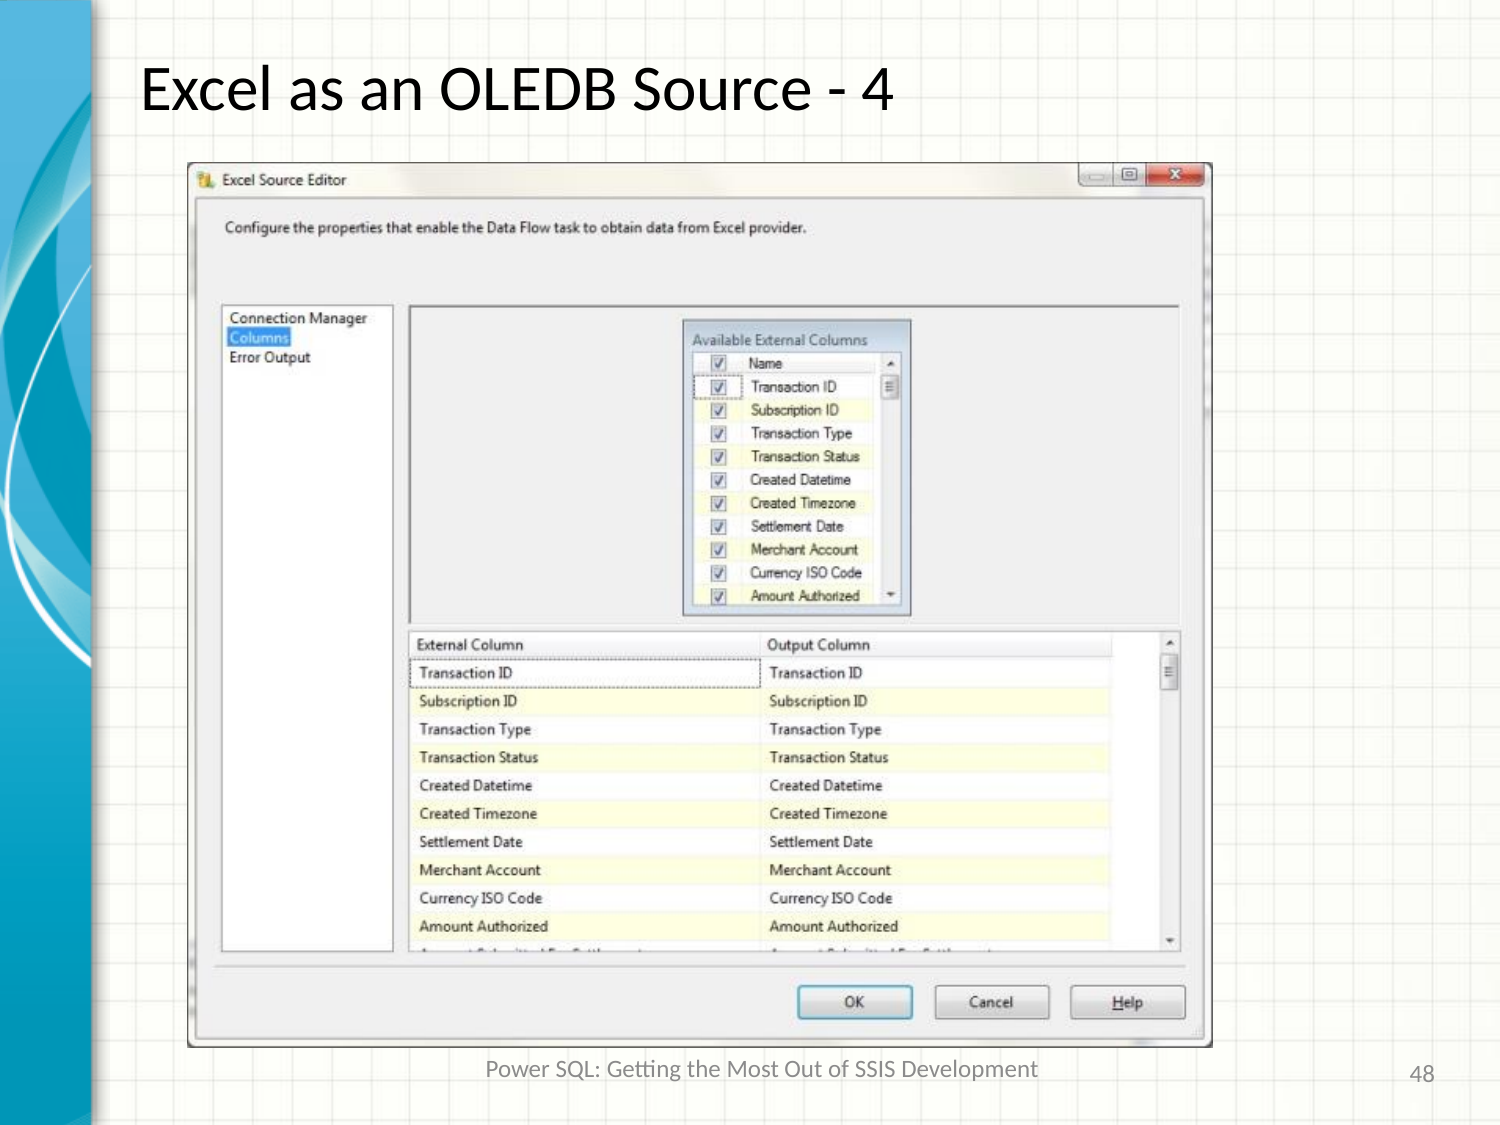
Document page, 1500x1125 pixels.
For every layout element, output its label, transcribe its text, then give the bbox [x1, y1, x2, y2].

picture [0, 0, 1500, 1125]
footer Power SQL: Getting the Most Out of SSIS Development [437, 1057, 1088, 1098]
slide_number 48 [1100, 1042, 1450, 1103]
title Excel as an OLEDB Source - 4 [125, 37, 1450, 131]
